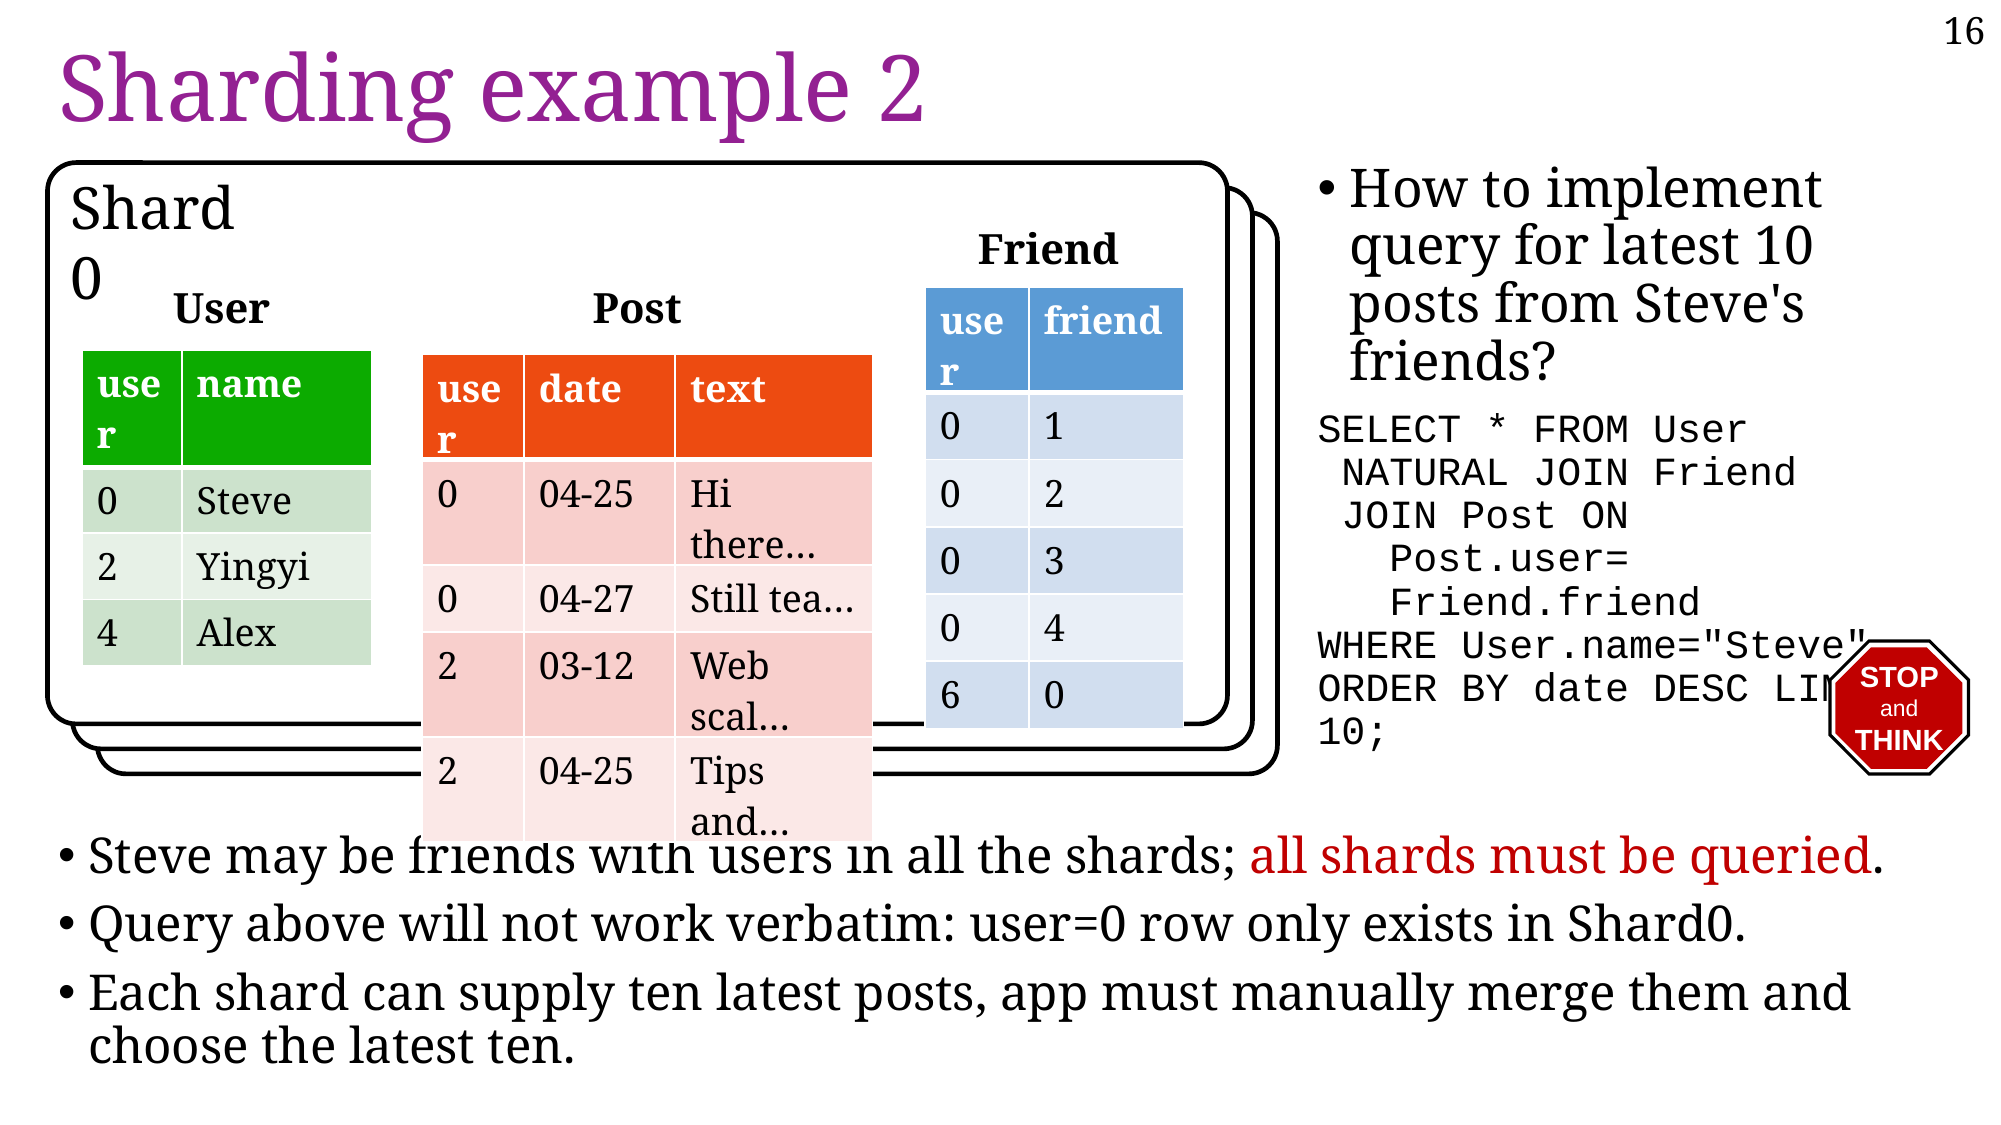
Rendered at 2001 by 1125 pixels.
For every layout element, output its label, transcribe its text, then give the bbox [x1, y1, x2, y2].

table_header text [676, 355, 872, 457]
text_box [873, 187, 1254, 750]
table_cell 4 [1030, 595, 1183, 660]
table_cell 0 [926, 595, 1028, 660]
table_header user [83, 351, 181, 465]
list How to implement query for latest 10 posts from Steve's friends? SELECT * FROM User NATURAL JOIN Friend JOIN Post ON Post.user= Friend.friend WHERE User.name="Steve" ORDER BY date DESC LIMIT 10; [1302, 153, 1957, 768]
table_header user [423, 355, 523, 457]
text_box [873, 212, 1279, 775]
text_box [96, 750, 421, 775]
table_cell 2 [1030, 460, 1183, 526]
table_header friend [1030, 288, 1183, 390]
title Sharding example 2 [43, 25, 1953, 158]
table_cell Yingyi [183, 534, 371, 599]
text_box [1830, 641, 1969, 774]
table_cell 0 [423, 566, 523, 631]
text_box Shard0 [55, 163, 261, 319]
table_cell 0 [926, 528, 1028, 593]
text_box [71, 725, 421, 750]
table_header date [525, 355, 674, 457]
table_cell 1 [1030, 395, 1183, 459]
table_cell Web scal… [676, 633, 872, 736]
table_cell Steve [183, 470, 371, 532]
table_cell 0 [83, 470, 181, 532]
table_cell 4 [83, 600, 181, 665]
text_box [46, 161, 1229, 725]
text_box Post [577, 274, 715, 339]
table_header name [183, 351, 371, 465]
table_cell Hi there… [676, 462, 872, 564]
table_cell 2 [423, 738, 523, 841]
table_cell 04-27 [525, 566, 674, 631]
table_header user [926, 288, 1028, 390]
text_box Friend [963, 215, 1140, 281]
table_cell 0 [926, 395, 1028, 459]
table_cell 0 [1030, 662, 1183, 728]
table_cell Alex [183, 600, 371, 665]
table_cell 3 [1030, 528, 1183, 593]
table_cell Still tea… [676, 566, 872, 631]
table_cell 03-12 [525, 633, 674, 736]
table_cell 04-25 [525, 738, 674, 841]
table_cell 2 [423, 633, 523, 736]
table_cell Tips and… [676, 738, 872, 841]
text_box User [158, 274, 296, 339]
table_cell 0 [926, 460, 1028, 526]
table_cell 6 [926, 662, 1028, 728]
table_cell 04-25 [525, 462, 674, 564]
table_cell 2 [83, 534, 181, 599]
list Steve may be friends with users in all the shards; all shards must be queried. Query above will not work verbatim: user=0 row only exists in Shard0. Each shard can supply ten latest posts, app must manually merge them and choose the latest ten. [43, 822, 1953, 1100]
table_cell 0 [423, 462, 523, 564]
